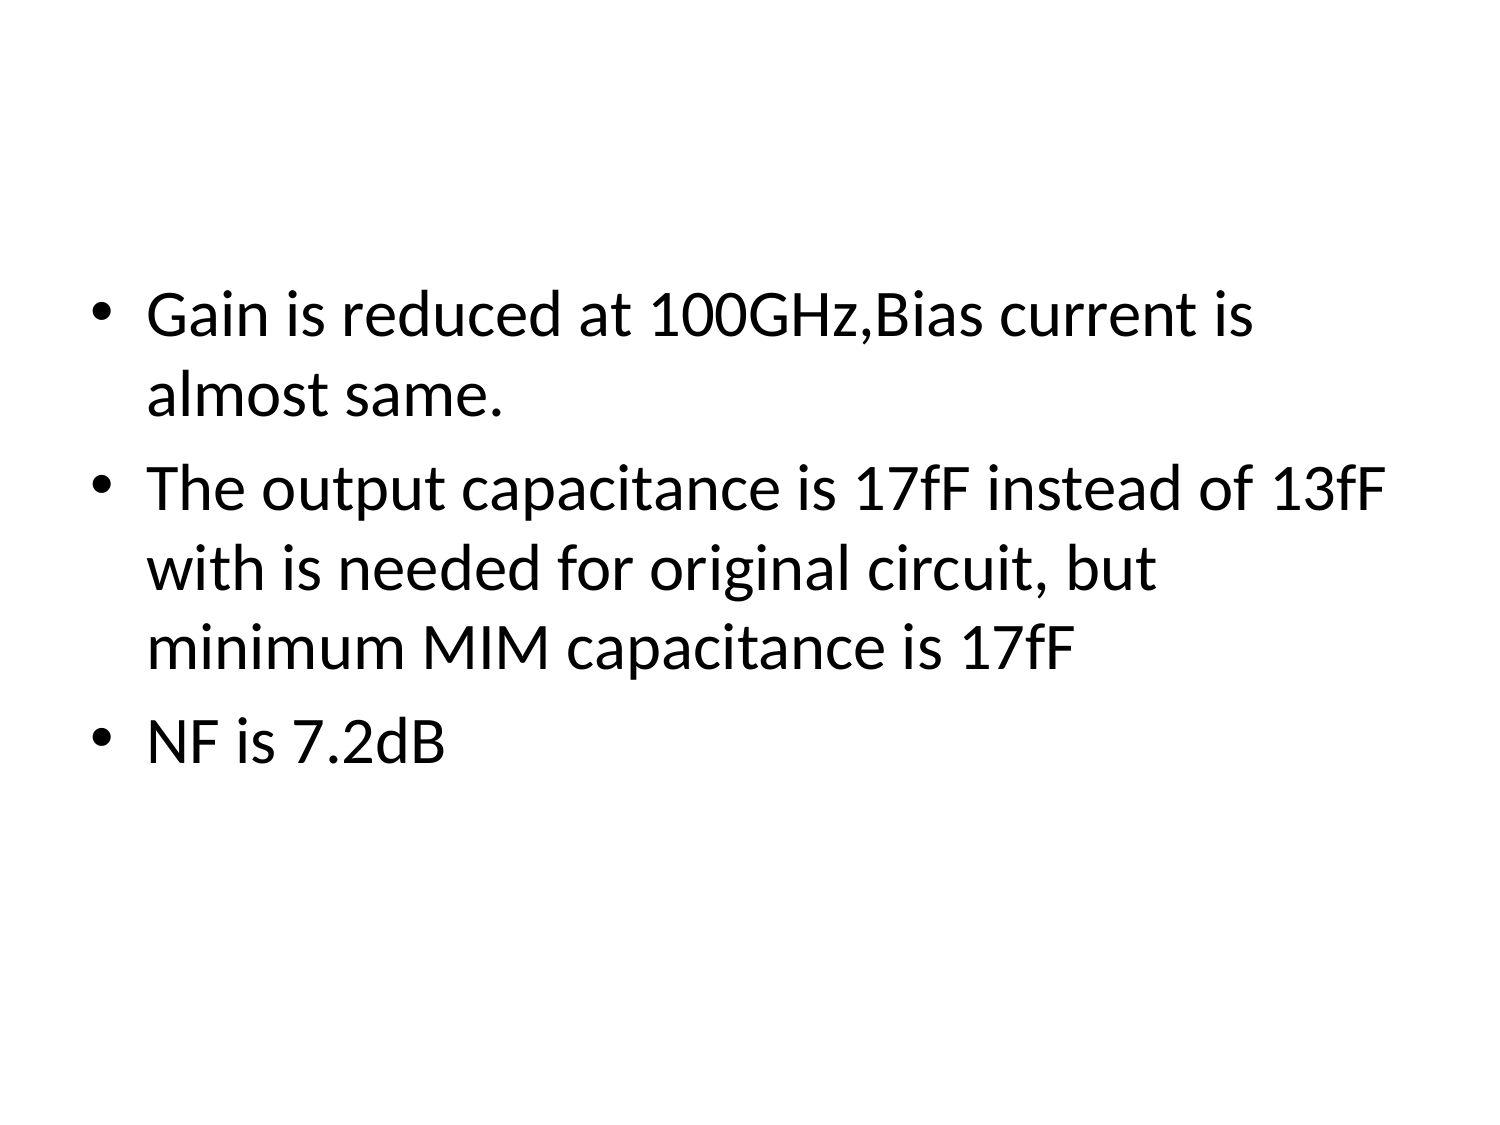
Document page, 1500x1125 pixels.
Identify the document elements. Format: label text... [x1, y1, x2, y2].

list Gain is reduced at 100GHz,Bias current is almost same. The output capacitance is 17fF instead of 13fF with is needed for original circuit, but minimum MIM capacitance is 17fF NF is 7.2dB [75, 262, 1425, 1005]
